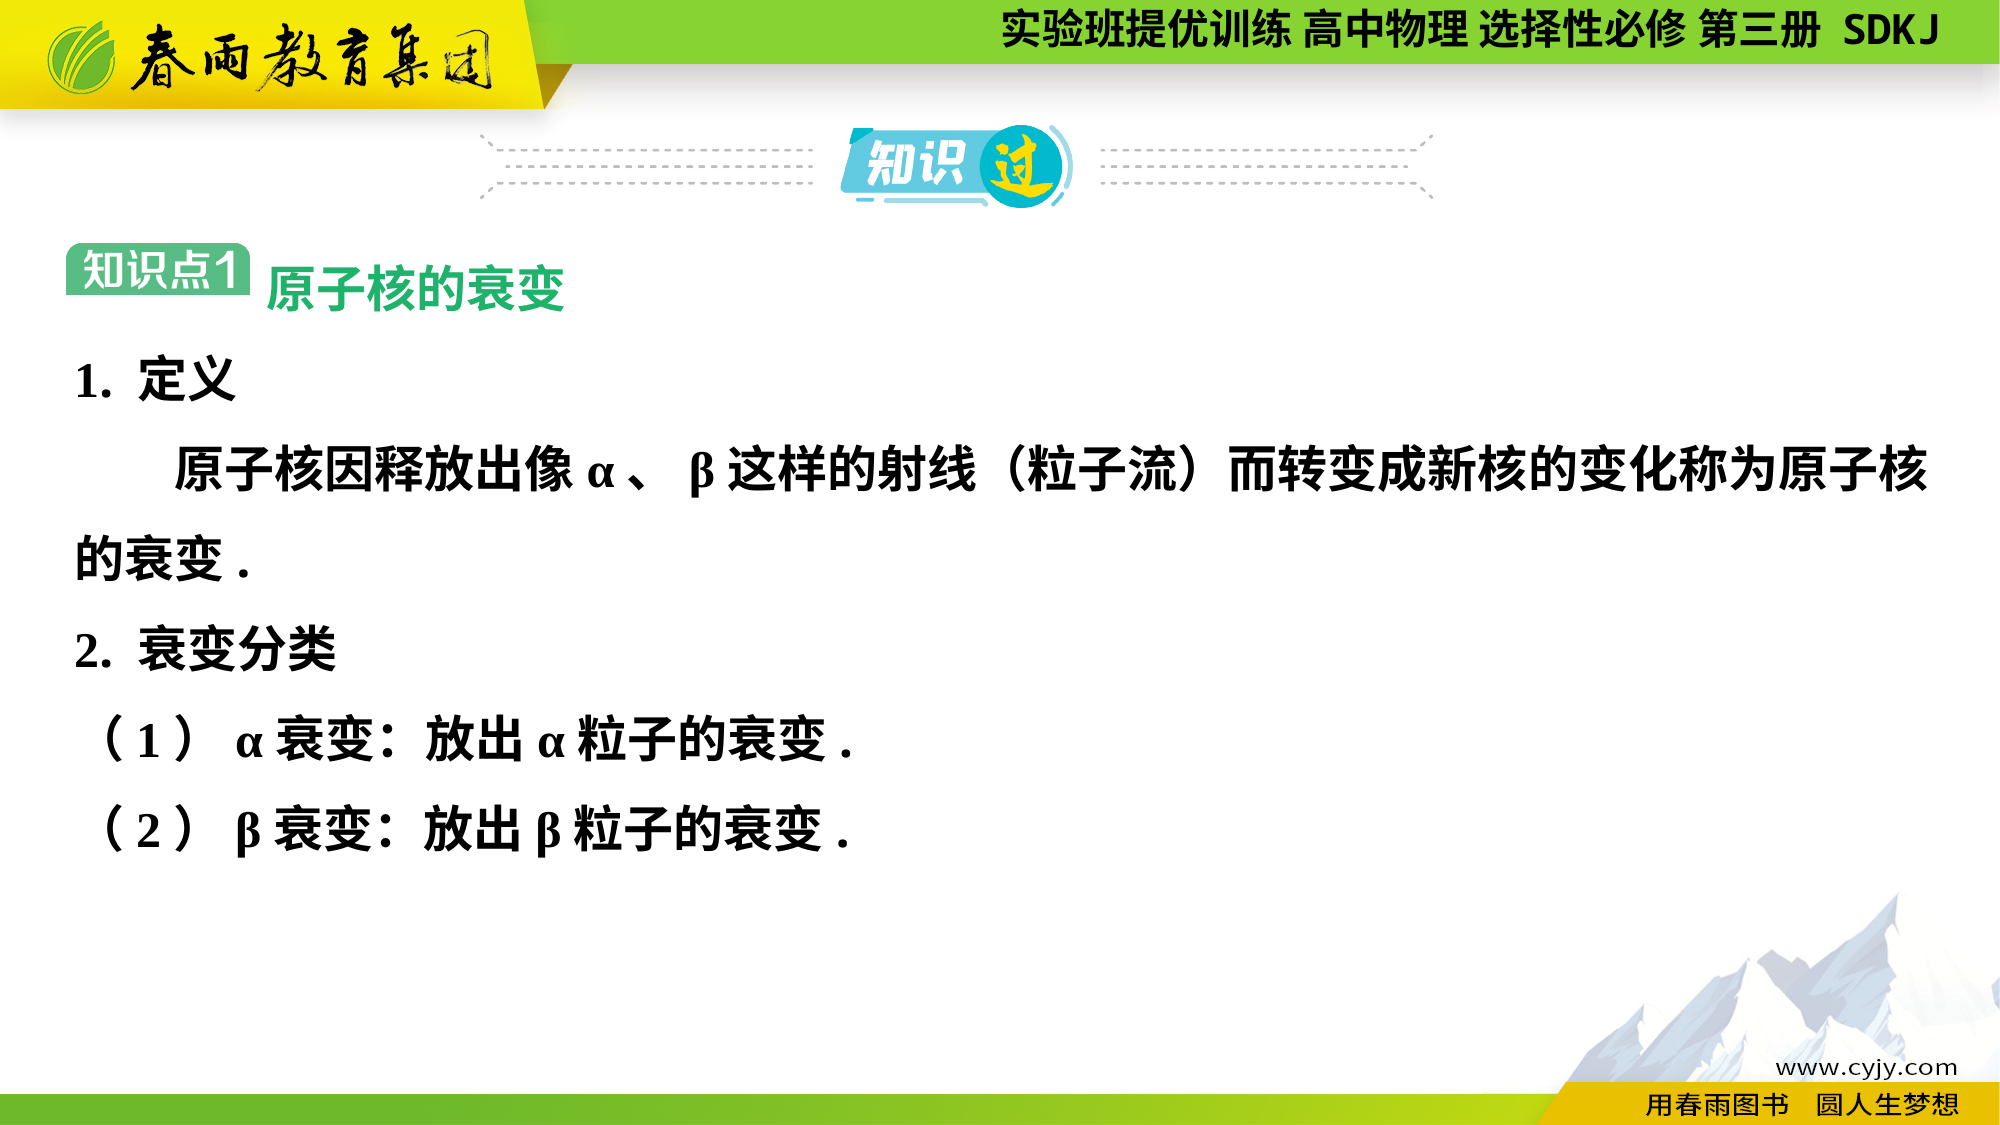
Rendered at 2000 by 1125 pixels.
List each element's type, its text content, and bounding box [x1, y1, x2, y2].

list 原子核的衰变 1. 定义 原子核因释放出像α、β这样的射线（粒子流）而转变成新核的变化称为原子核的衰变. 2. 衰变分类 （1）α衰变：放出α粒子的衰变. （2）β衰变：放出β粒子的衰变. [59, 219, 1944, 872]
picture [0, 0, 2000, 1125]
